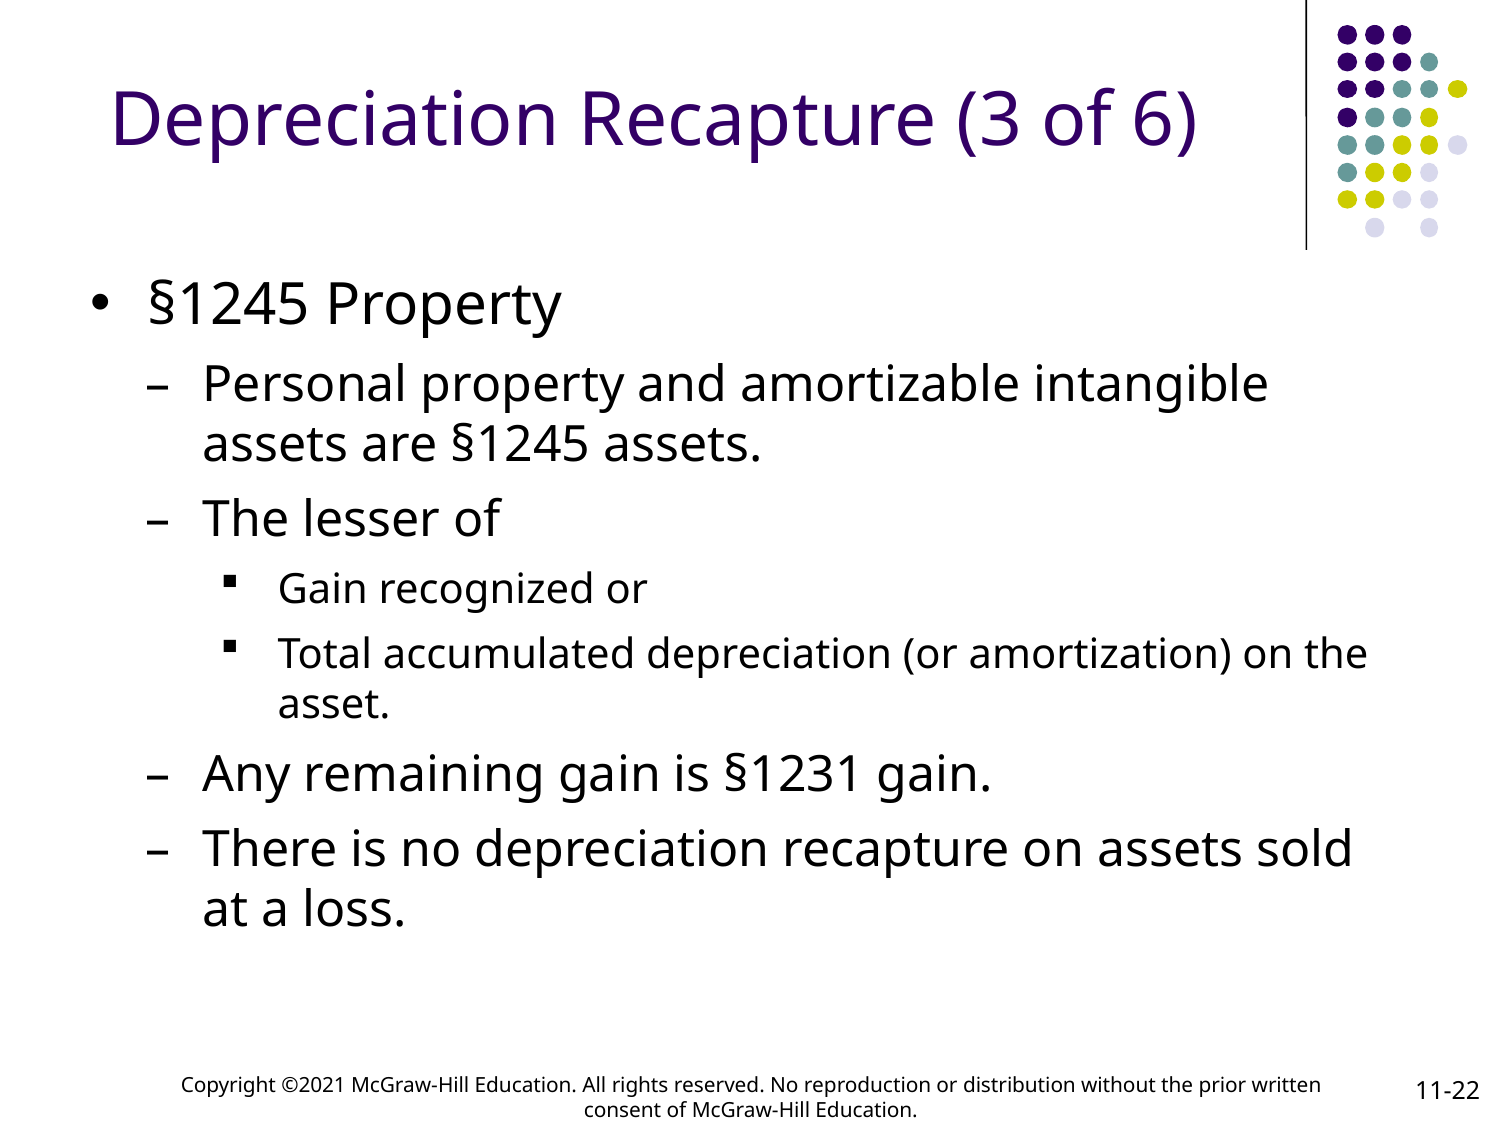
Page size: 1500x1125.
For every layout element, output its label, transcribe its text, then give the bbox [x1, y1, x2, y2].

slide_number 11-22 [1345, 1061, 1496, 1122]
title Depreciation Recapture (3 of 6) [32, 8, 1275, 234]
list §1245 Property Personal property and amortizable intangible assets are §1245 assets. The lesser of Gain recognized or Total accumulated depreciation (or amortization) on the asset. Any remaining gain is §1231 gain. There is no depreciation recapture on assets sold at a loss. [75, 259, 1425, 1062]
